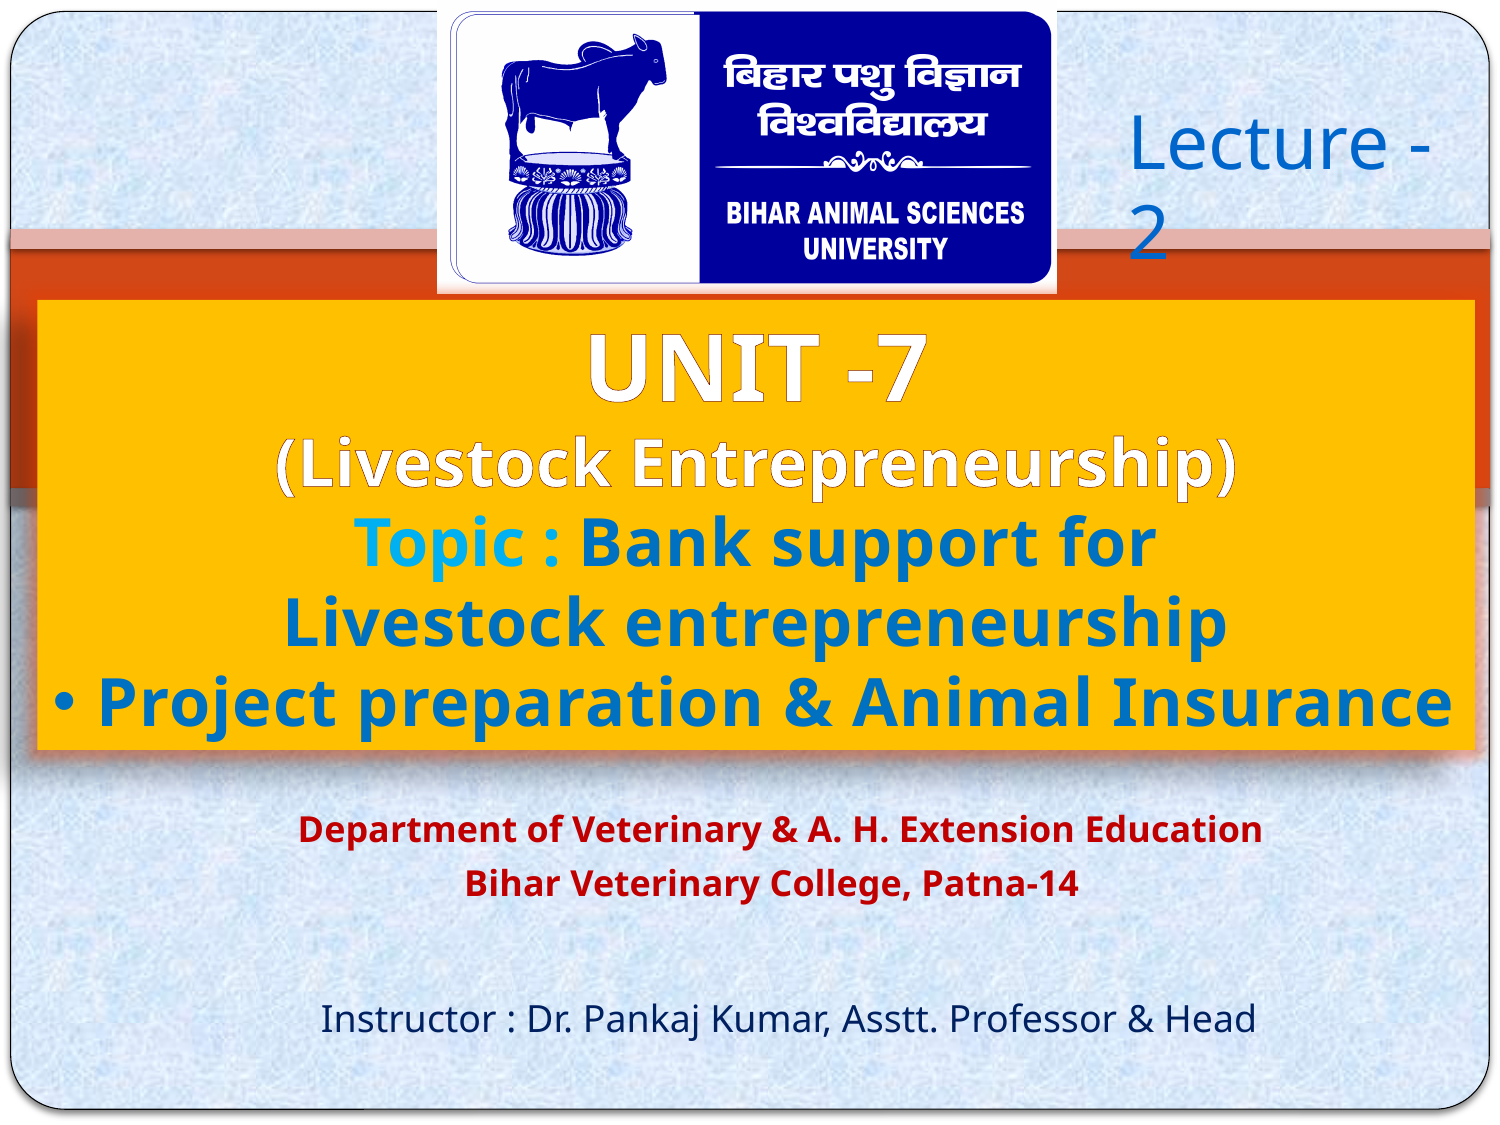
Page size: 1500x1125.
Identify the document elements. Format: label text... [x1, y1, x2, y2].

picture [12, 507, 1488, 1108]
subtitle Department of Veterinary & A. H. Extension Education Bihar Veterinary College, Patna-14 [150, 796, 1413, 913]
text_box Lecture -2 [1112, 87, 1475, 283]
text_box Instructor : Dr. Pankaj Kumar, Asstt. Professor & Head [306, 987, 1273, 1048]
text_box UNIT -7 (Livestock Entrepreneurship) Topic : Bank support for Livestock entrepreneurship Project preparation & Animal Insurance [37, 299, 1475, 750]
picture [12, 0, 1488, 295]
